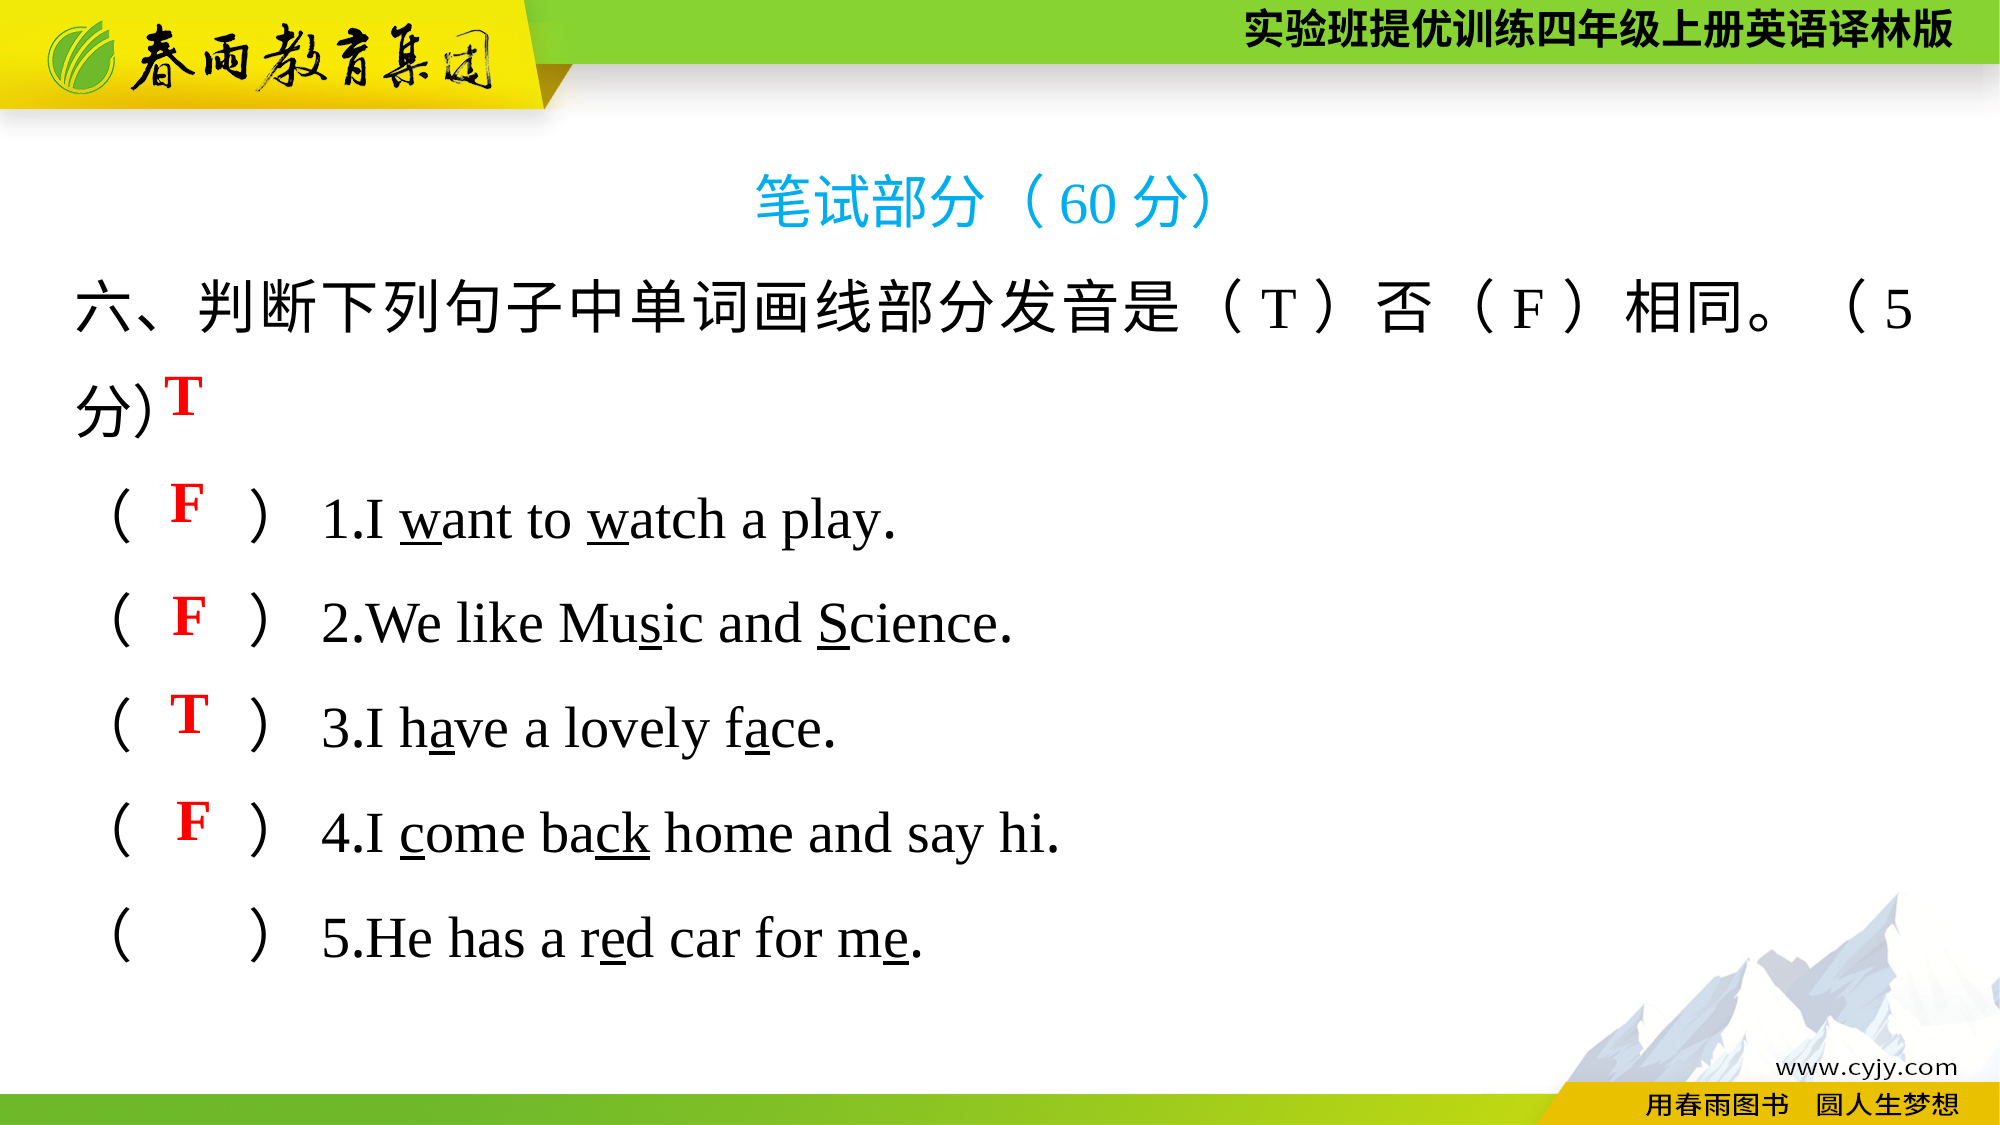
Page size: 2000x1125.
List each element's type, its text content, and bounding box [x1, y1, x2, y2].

list 笔试部分（60分） 六、判断下列句子中单词画线部分发音是（T）否（F）相同。（5分） （ ）1.I want to watch a play. （ ）2.We like Music and Science. （ ）3.I have a lovely face. （ ）4.I come back home and say hi. （ ）5.He has a red car for me. [59, 122, 1944, 880]
text_box F [161, 775, 227, 860]
picture [0, 0, 2000, 1125]
text_box T [149, 349, 219, 435]
text_box T [155, 668, 224, 753]
text_box F [156, 456, 222, 542]
text_box F [157, 569, 223, 655]
